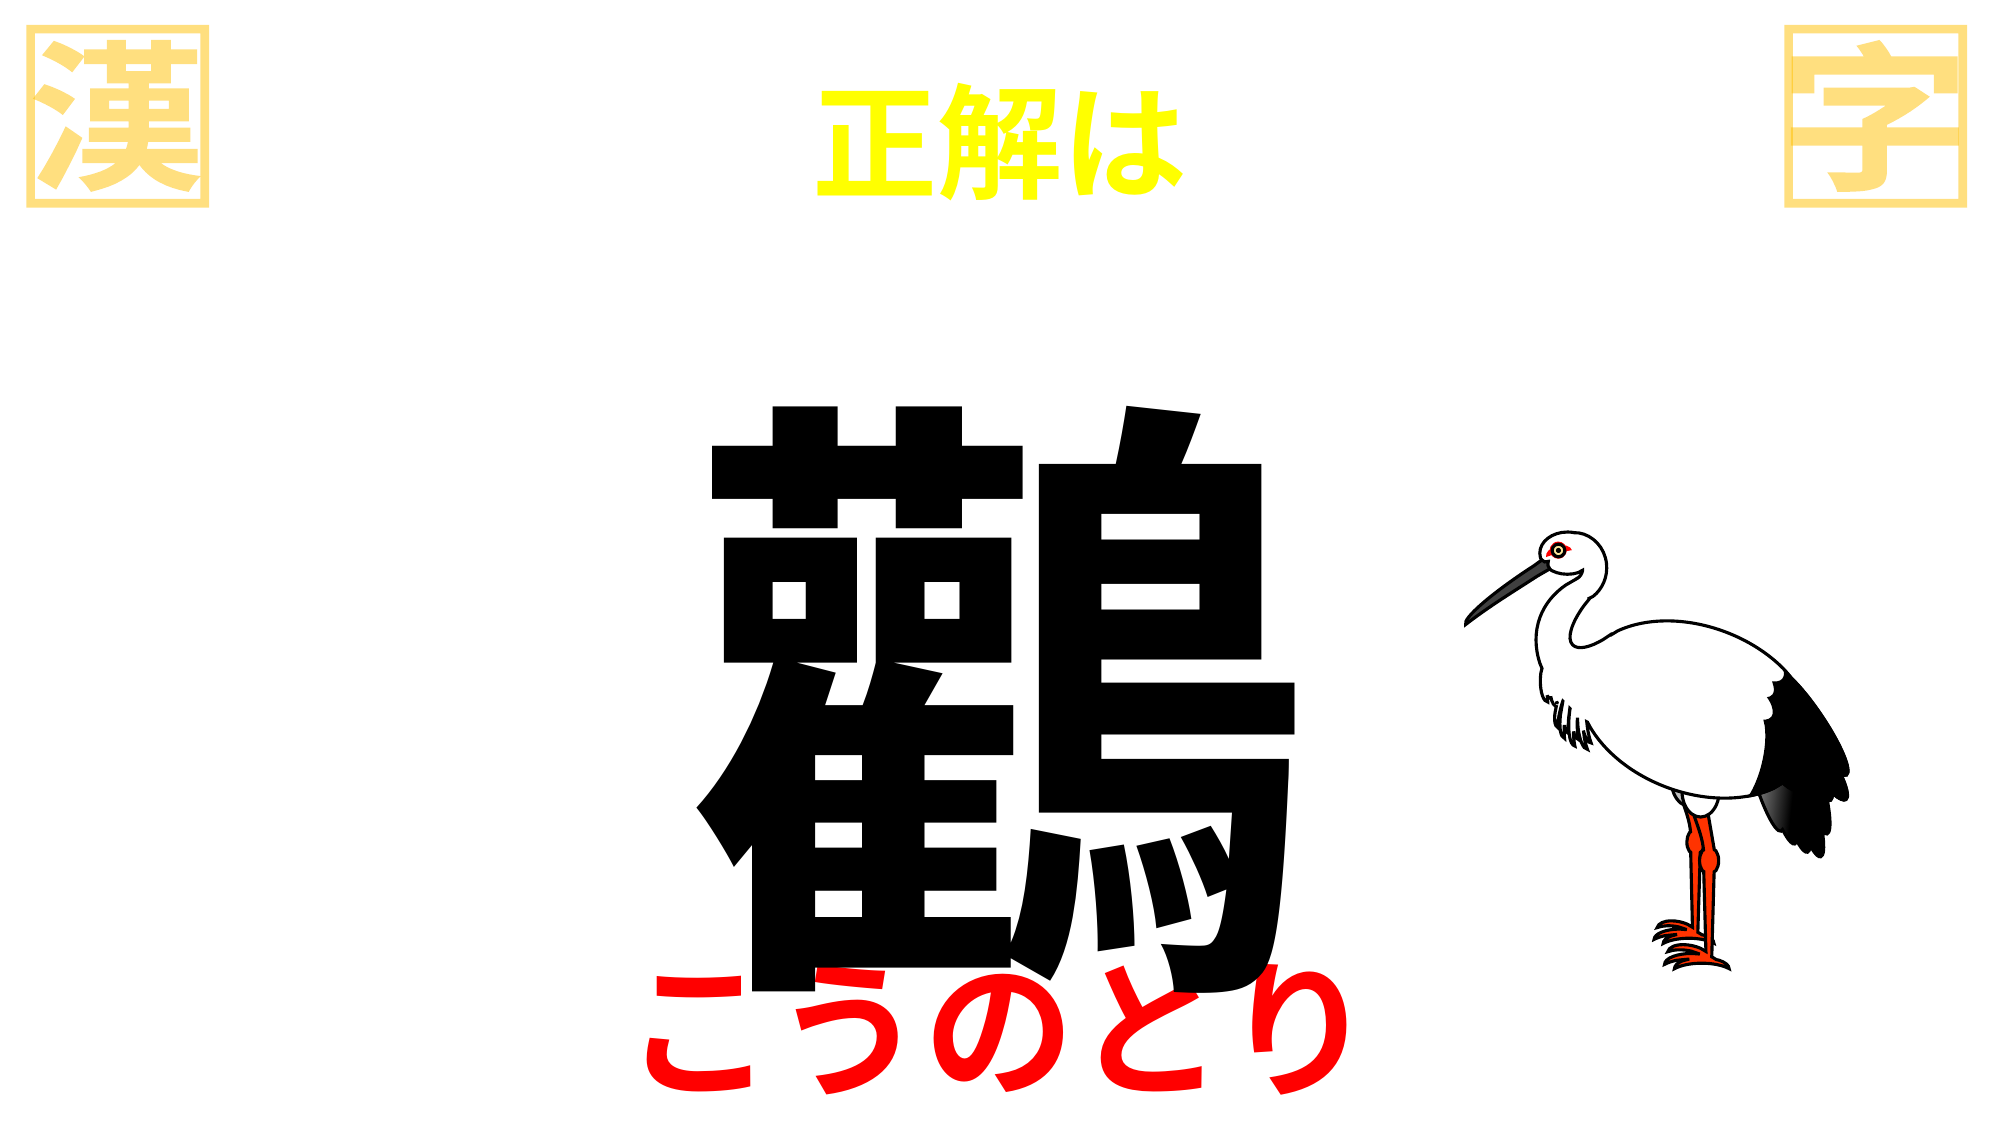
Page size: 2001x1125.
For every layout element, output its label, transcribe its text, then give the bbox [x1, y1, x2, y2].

text_box 正解は [0, 57, 2000, 222]
text_box 鸛 [672, 305, 1328, 1071]
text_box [1453, 541, 1877, 974]
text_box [1784, 24, 1968, 208]
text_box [26, 24, 210, 208]
text_box こうのとり [0, 928, 2000, 1123]
